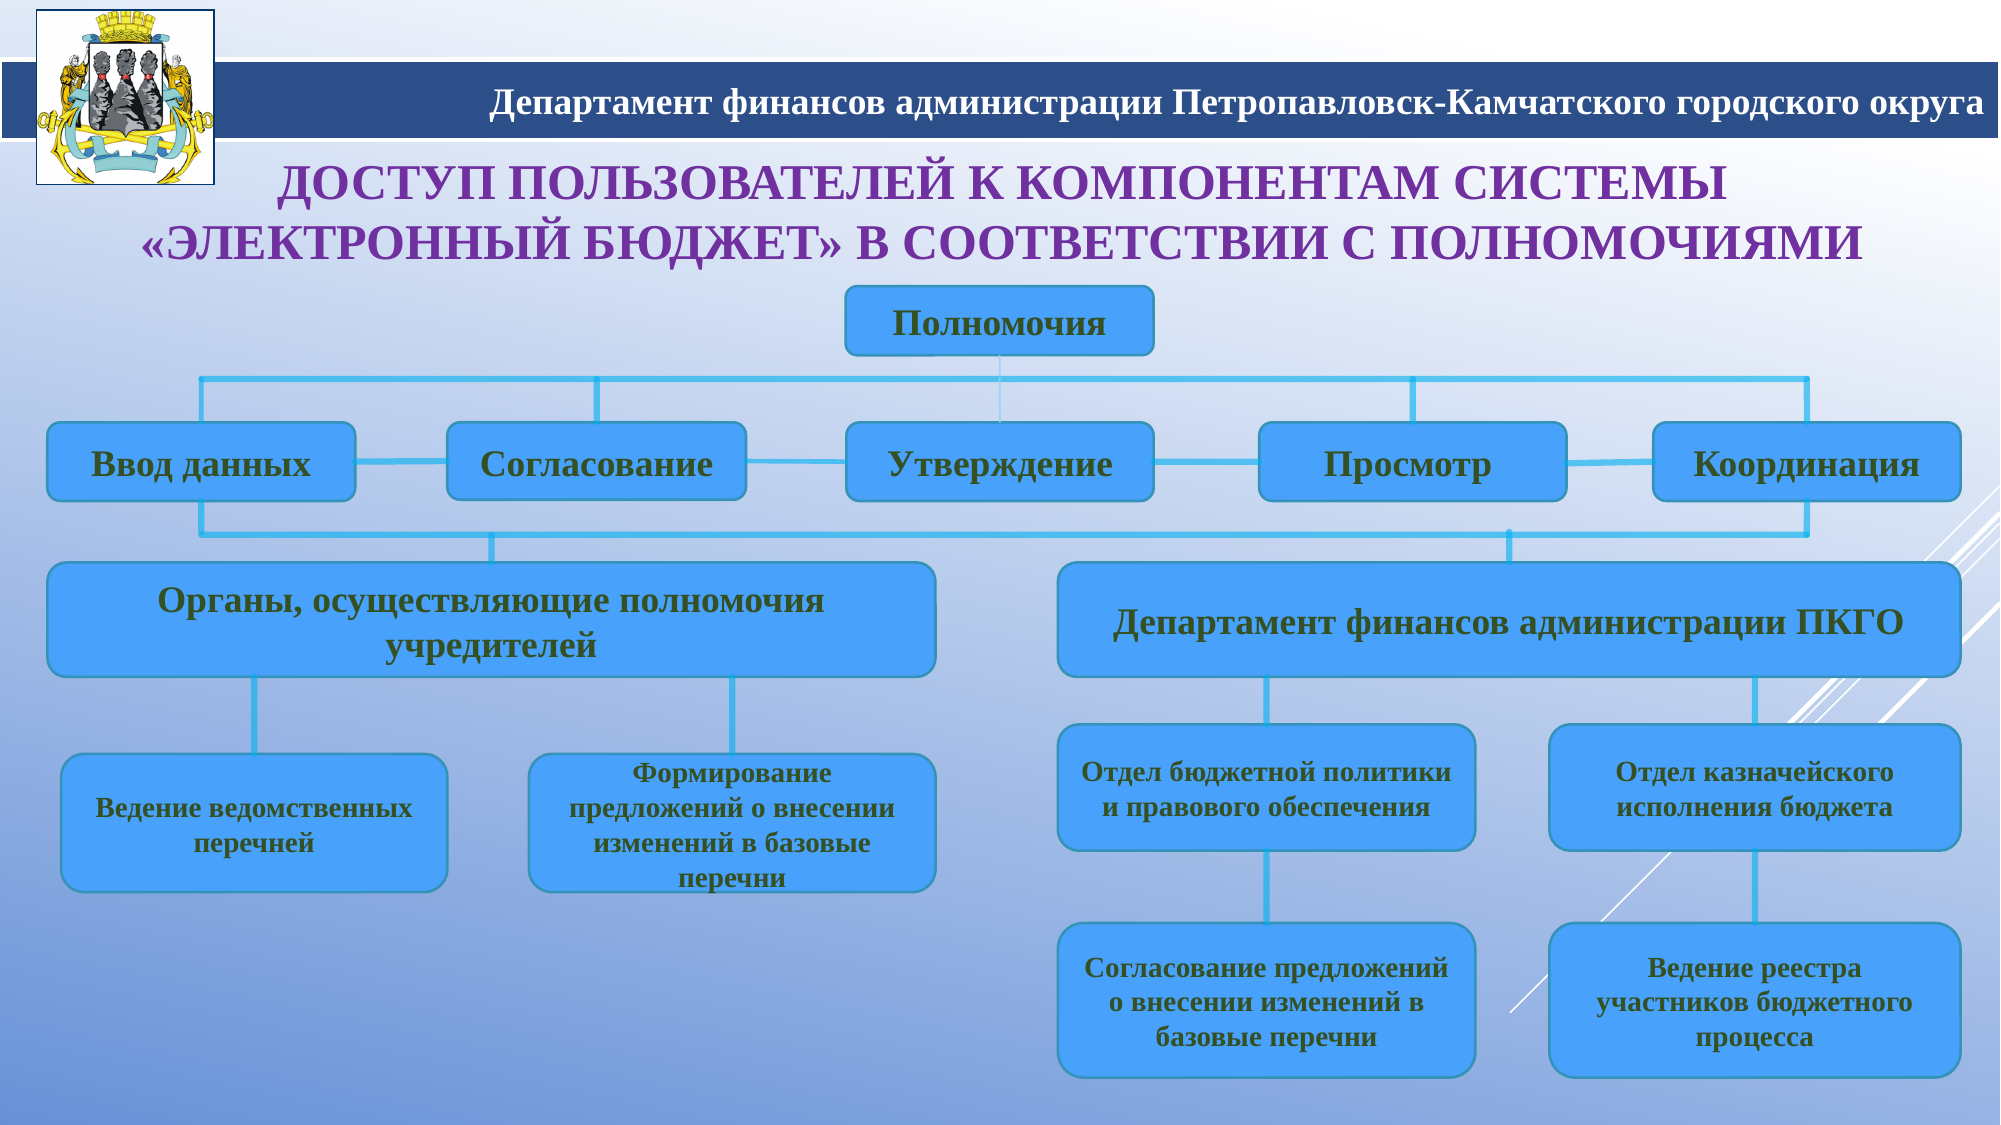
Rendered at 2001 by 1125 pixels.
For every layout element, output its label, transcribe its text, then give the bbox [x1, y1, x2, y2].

text_box Отдел бюджетной политики и правового обеспечения [1056, 723, 1477, 852]
text_box Просмотр [1257, 421, 1568, 503]
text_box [0, 10, 2000, 184]
text_box Ведение реестра участников бюджетного процесса [1548, 921, 1962, 1079]
text_box Согласование предложений о внесении изменений в базовые перечни [1056, 921, 1477, 1079]
text_box Отдел казначейского исполнения бюджета [1548, 723, 1962, 852]
text_box Координация [1651, 421, 1962, 503]
title Доступ пользователей к компонентам системы «Электронный бюджет» в соответствии с Полномочиями [75, 184, 1931, 287]
text_box Формирование предложений о внесении изменений в базовые перечни [527, 752, 937, 894]
text_box Ввод данных [45, 421, 357, 503]
text_box Утверждение [845, 421, 1155, 503]
text_box Согласование [445, 420, 748, 502]
text_box Органы, осуществляющие полномочия учредителей [46, 561, 937, 679]
text_box Департамент финансов администрации ПКГО [1056, 561, 1962, 679]
text_box Полномочия [844, 284, 1155, 357]
text_box Ведение ведомственных перечней [59, 752, 449, 894]
